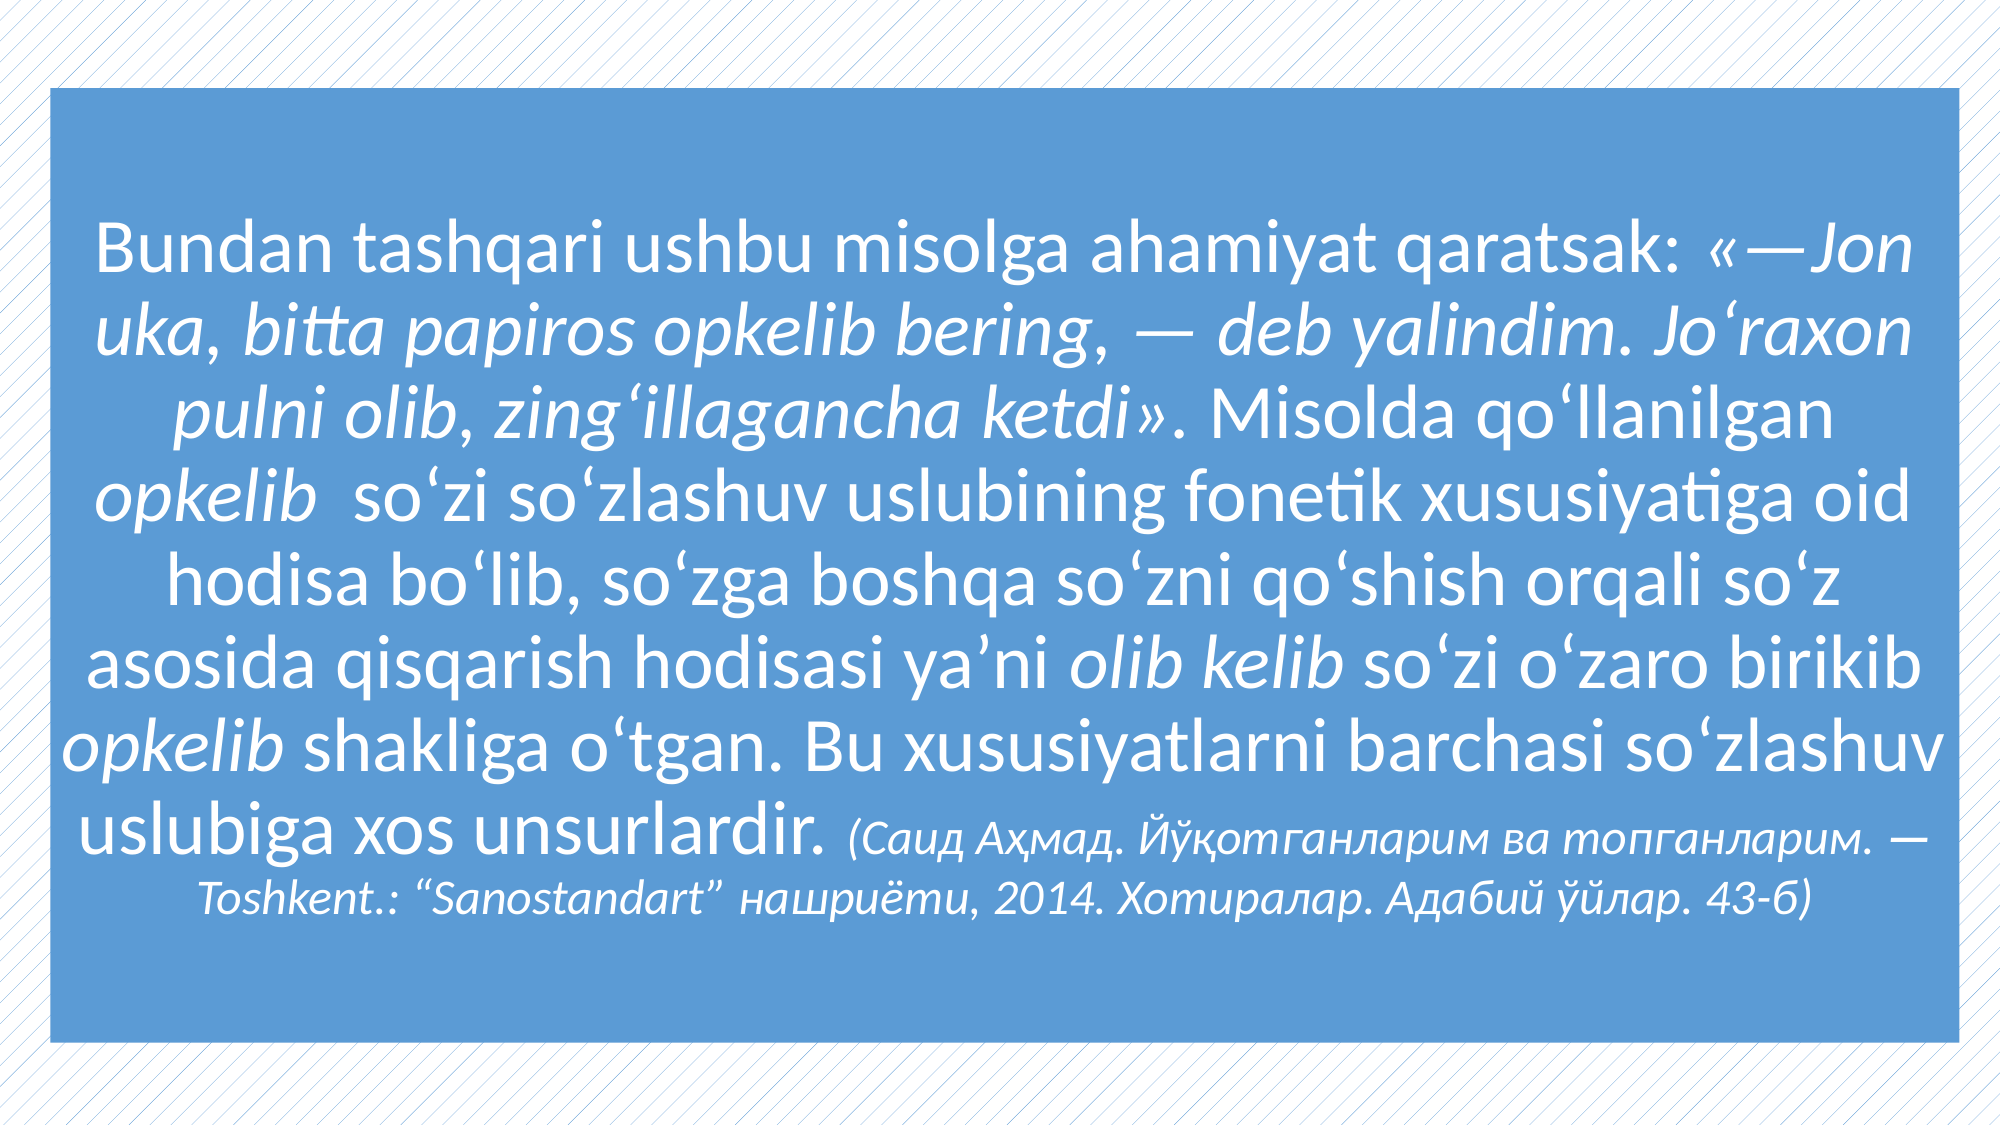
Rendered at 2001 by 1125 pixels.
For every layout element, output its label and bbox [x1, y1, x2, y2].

list [49, 40, 1960, 1091]
